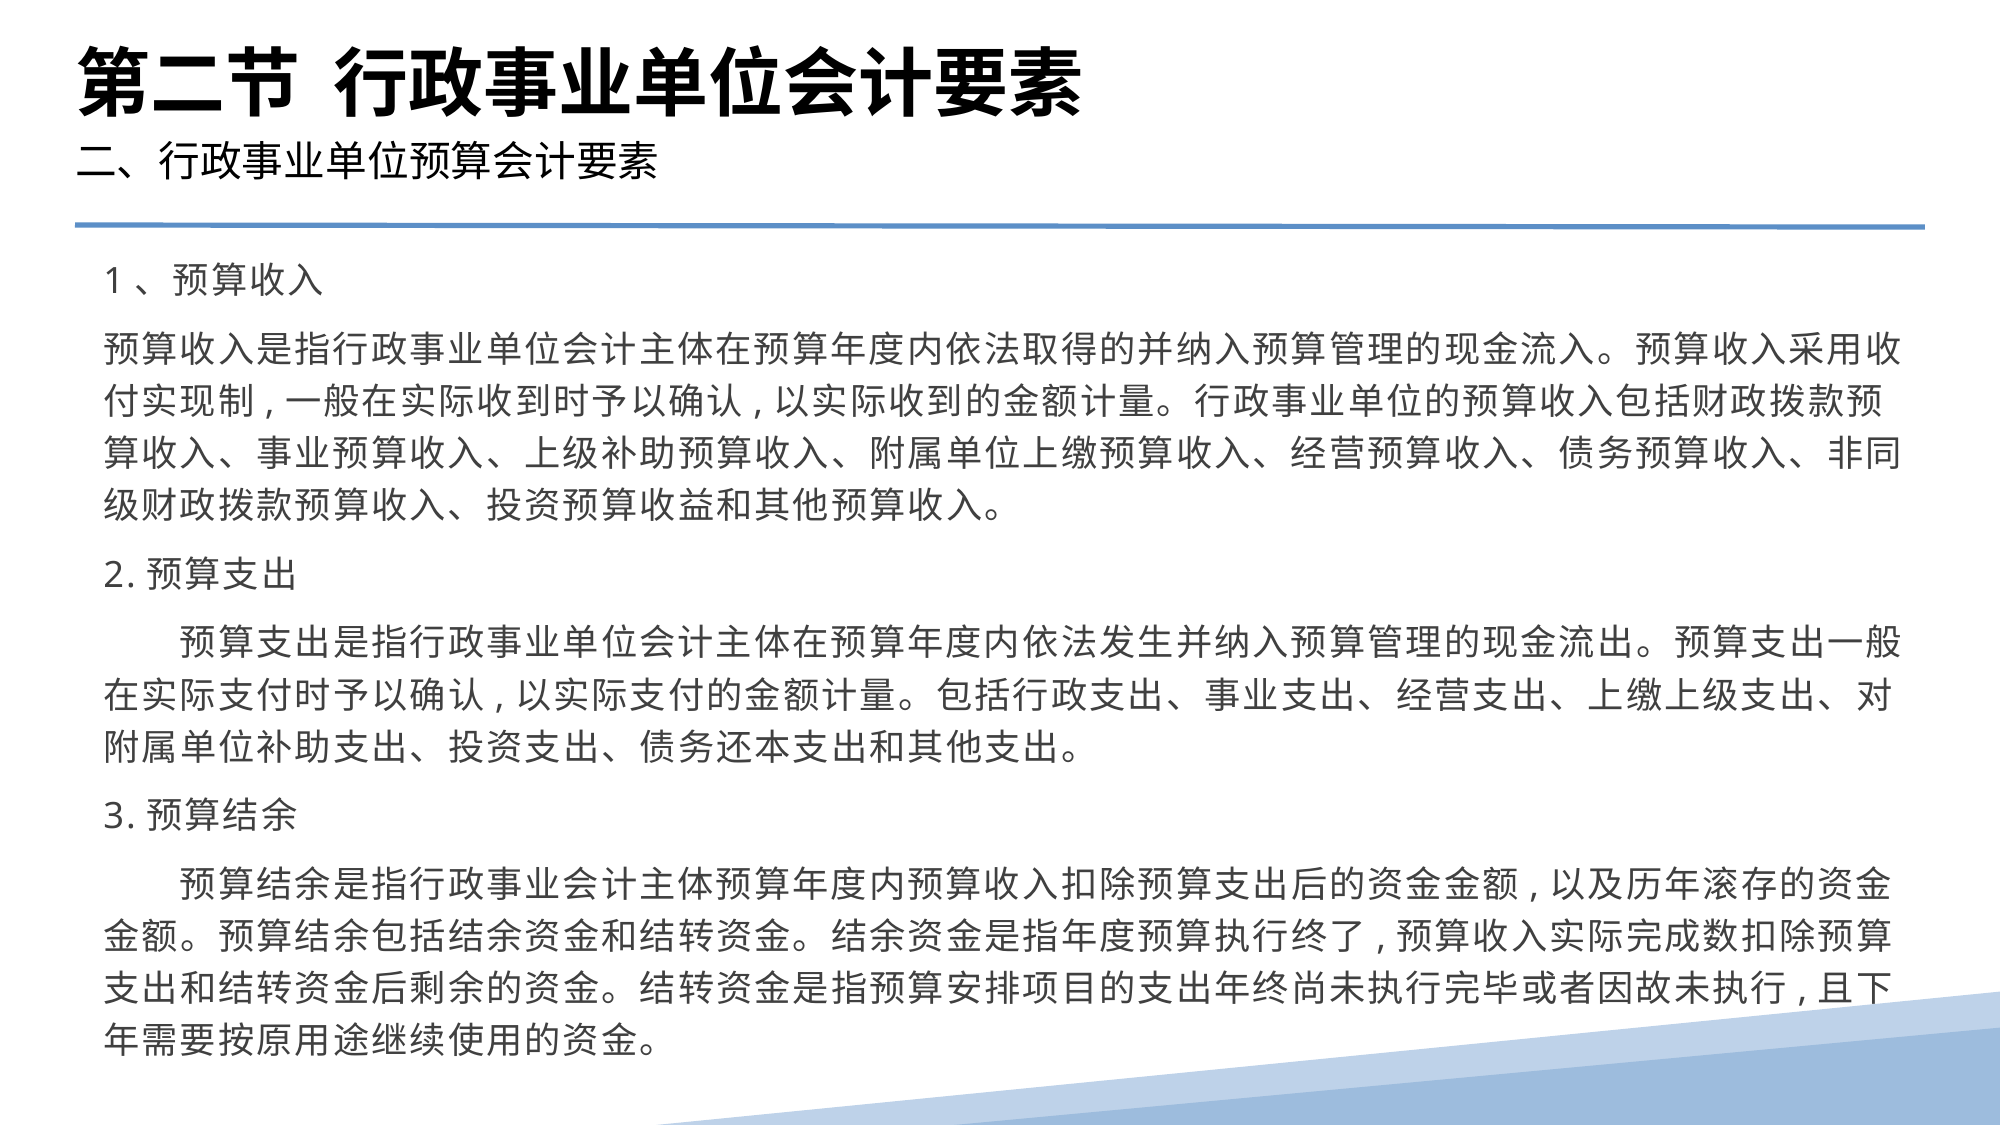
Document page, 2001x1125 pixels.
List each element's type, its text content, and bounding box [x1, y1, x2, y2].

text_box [656, 991, 2000, 1125]
text_box 第二节 行政事业单位会计要素 [75, 24, 1925, 124]
text_box 1、预算收入 预算收入是指行政事业单位会计主体在预算年度内依法取得的并纳入预算管理的现金流入。预算收入采用收付实现制,一般在实际收到时予以确认,以实际收到的金额计量。行政事业单位的预算收入包括财政拨款预算收入、事业预算收入、上级补助预算收入、附属单位上缴预算收入、经营预算收入、债务预算收入、非同级财政拨款预算收入、投资预算收益和其他预算收入。 2.预算支出 预算支出是指行政事业单位会计主体在预算年度内依法发生并纳入预算管理的现金流出。预算支出一般在实际支付时予以确认,以实际支付的金额计量。包括行政支出、事业支出、经营支出、上缴上级支出、对附属单位补助支出、投资支出、债务还本支出和其他支出。 3.预算结余 预算结余是指行政事业会计主体预算年度内预算收入扣除预算支出后的资金金额,以及历年滚存的资金金额。预算结余包括结余资金和结转资金。结余资金是指年度预算执行终了,预算收入实际完成数扣除预算支出和结转资金后剩余的资金。结转资金是指预算安排项目的支出年终尚未执行完毕或者因故未执行,且下年需要按原用途继续使用的资金。 [92, 242, 1925, 1068]
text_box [74, 224, 1925, 228]
text_box 二、行政事业单位预算会计要素 [75, 124, 1925, 200]
